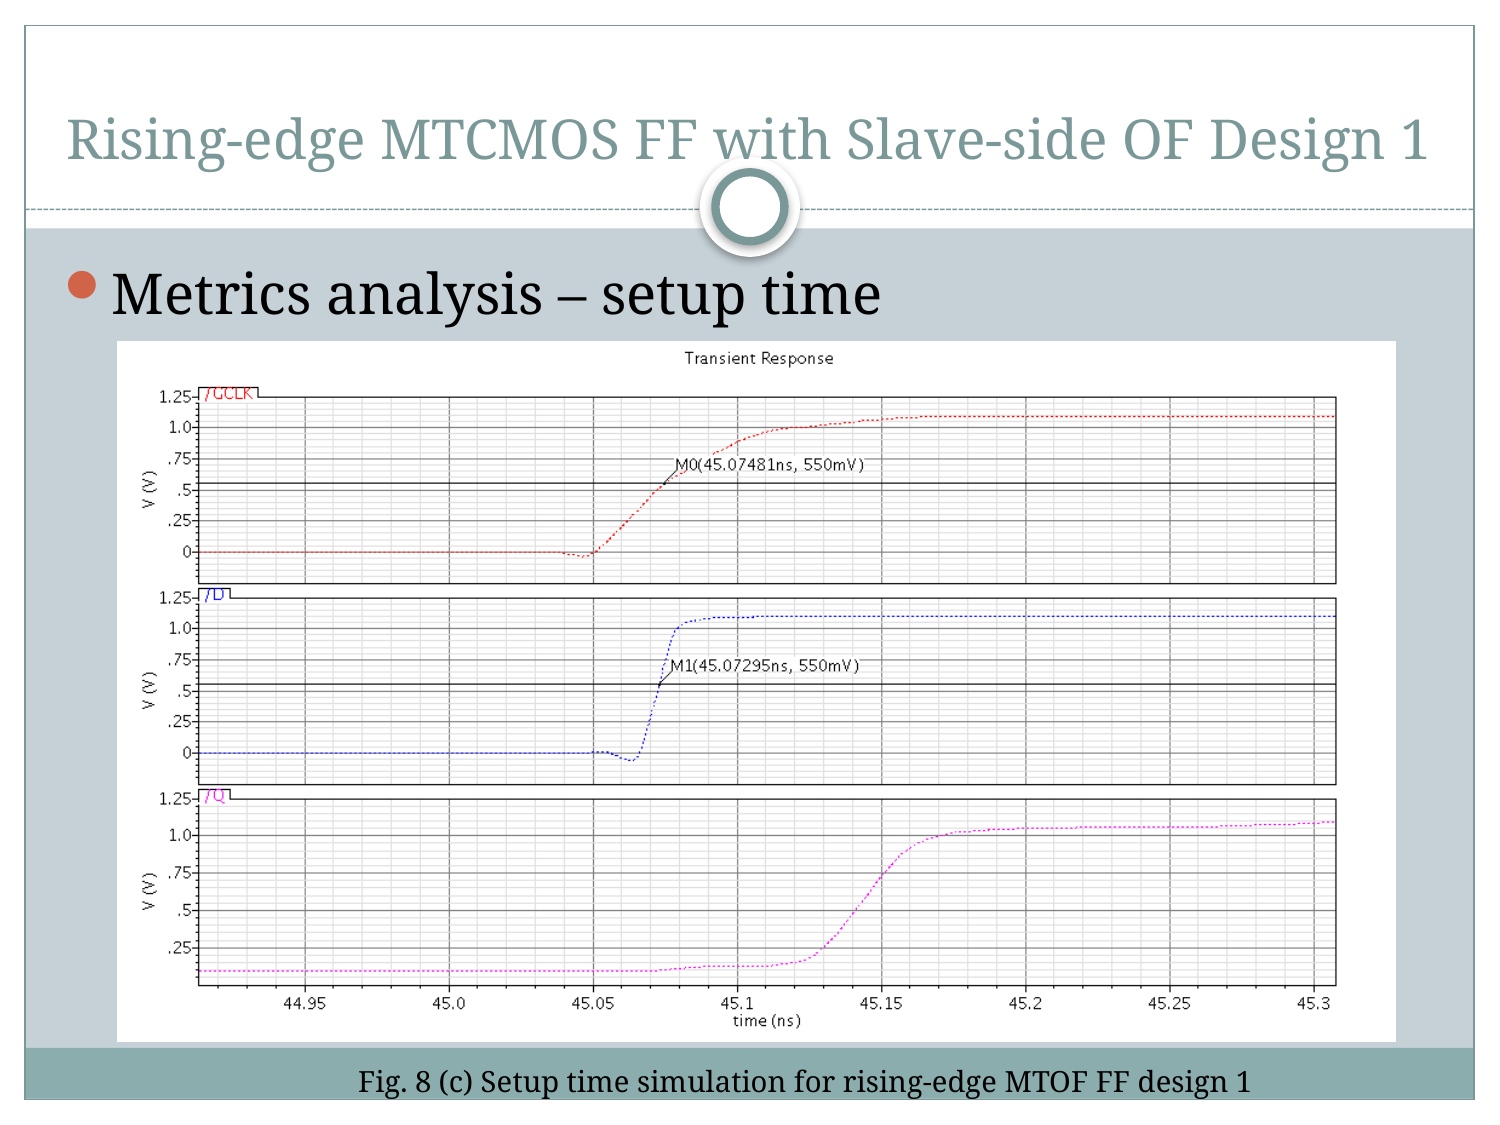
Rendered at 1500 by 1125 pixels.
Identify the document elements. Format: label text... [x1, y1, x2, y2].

list Metrics analysis – setup time [49, 250, 1445, 1001]
text_box Fig. 8 (c) Setup time simulation for rising-edge MTOF FF design 1 [343, 1055, 1396, 1106]
title Rising-edge MTCMOS FF with Slave-side OF Design 1 [49, 53, 1450, 179]
picture [117, 340, 1396, 1043]
